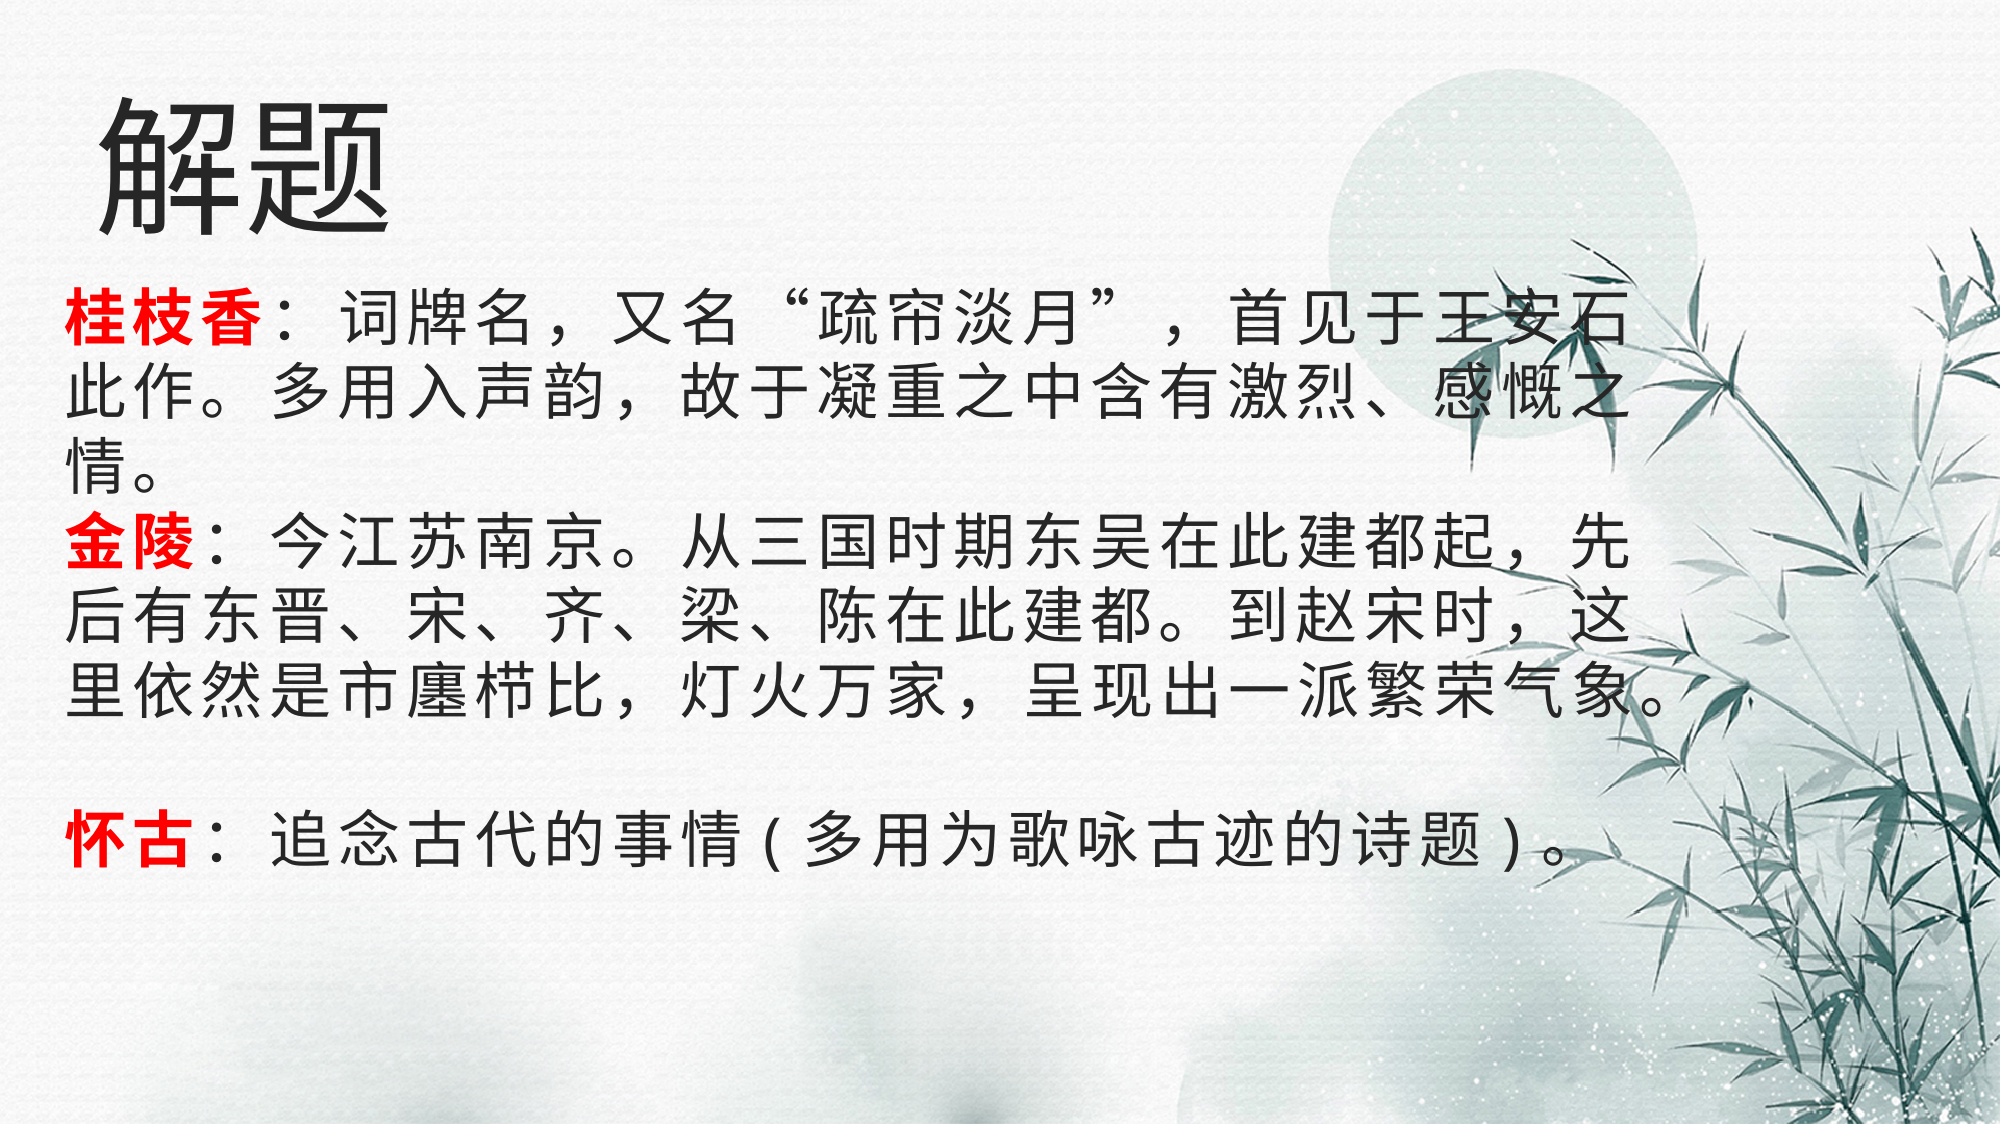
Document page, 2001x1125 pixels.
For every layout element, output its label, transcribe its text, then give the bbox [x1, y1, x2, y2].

picture [0, 0, 2001, 1125]
title 桂枝香：词牌名，又名“疏帘淡月”，首见于王安石此作。多用入声韵，故于凝重之中含有激烈、感慨之情。 金陵：今江苏南京。从三国时期东吴在此建都起，先后有东晋、宋、齐、梁、陈在此建都。到赵宋时，这里依然是市廛栉比，灯火万家，呈现出一派繁荣气象。 怀古：追念古代的事情(多用为歌咏古迹的诗题)。 [49, 266, 1715, 875]
text_box 解题 [79, 61, 570, 266]
